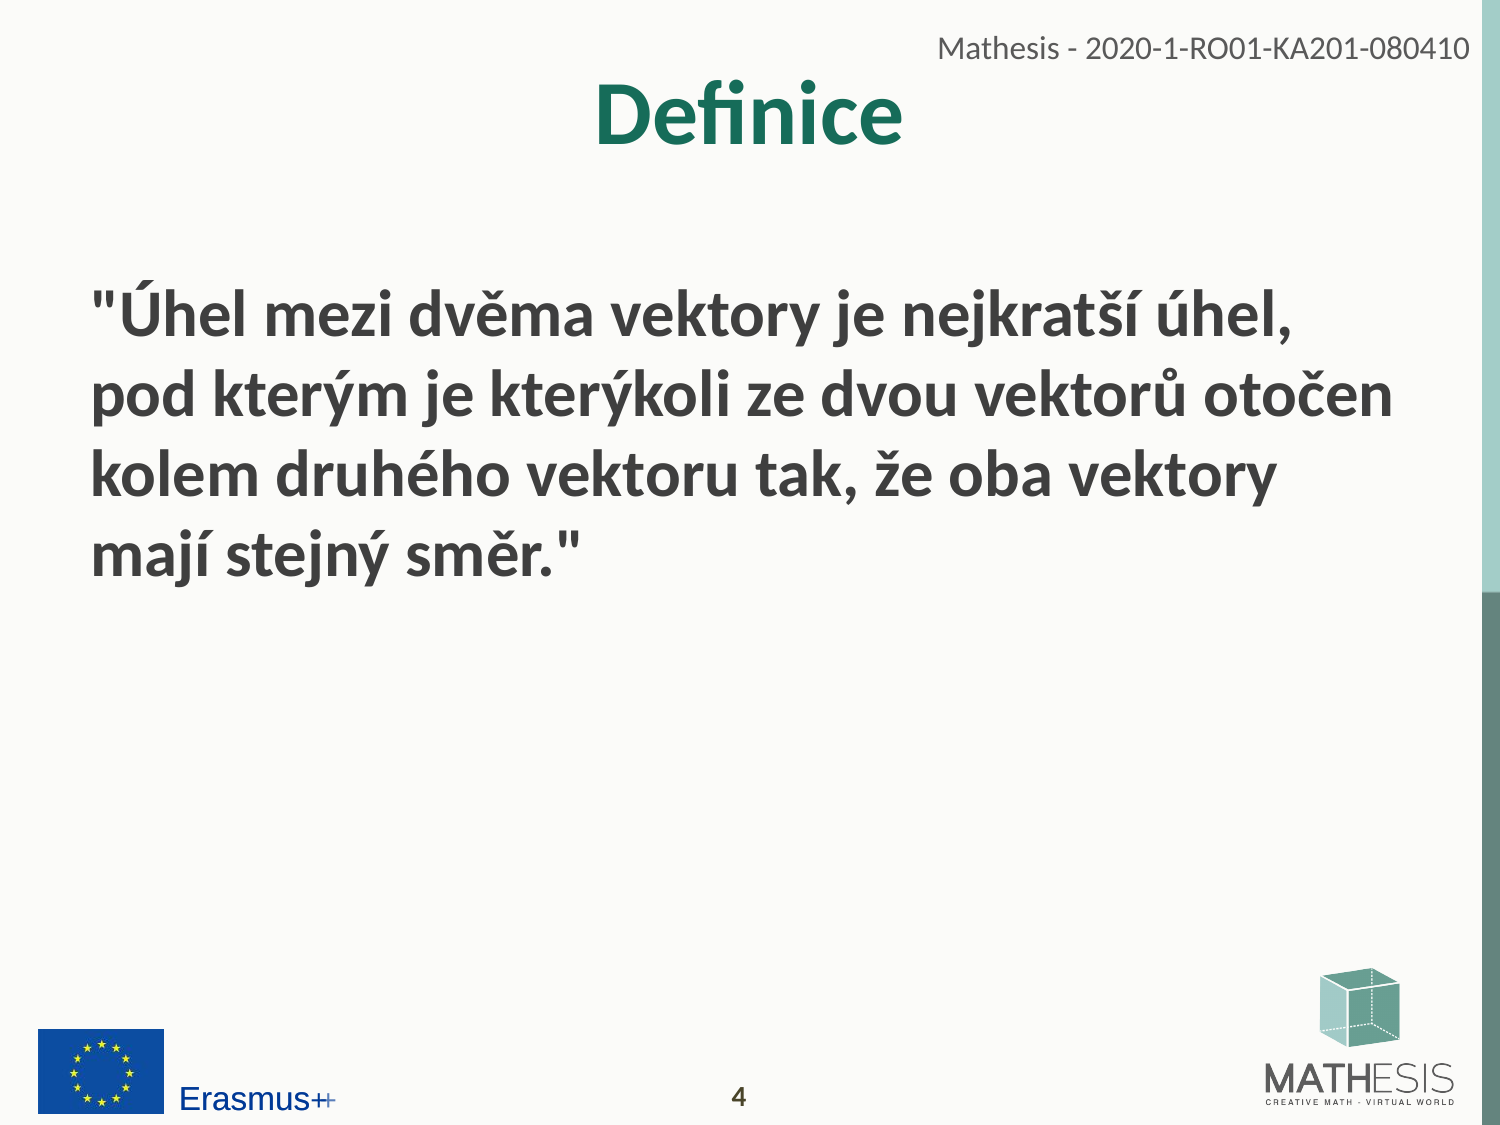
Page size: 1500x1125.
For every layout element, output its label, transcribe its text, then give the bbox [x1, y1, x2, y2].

list "Úhel mezi dvěma vektory je nejkratší úhel, pod kterým je kterýkoli ze dvou vektorů otočen kolem druhého vektoru tak, že oba vektory mají stejný směr." [75, 262, 1425, 1005]
picture [38, 1029, 164, 1114]
title Definice [75, 45, 1425, 233]
